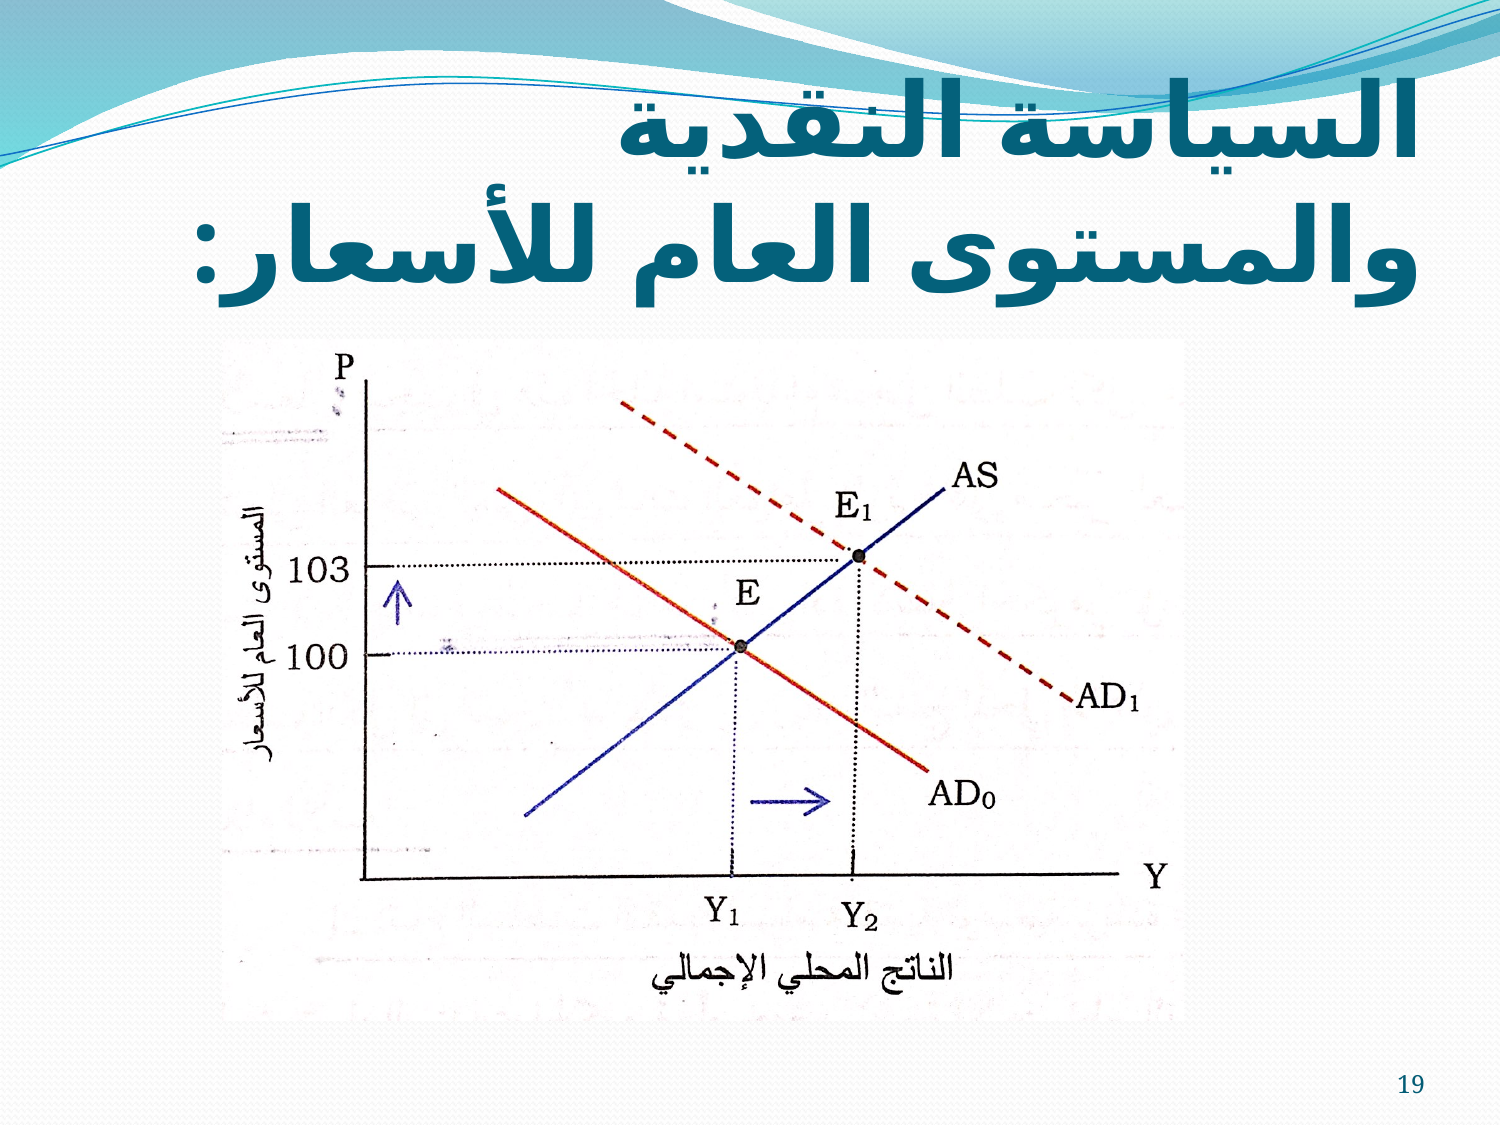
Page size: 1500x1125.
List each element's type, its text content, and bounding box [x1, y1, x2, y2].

picture [222, 339, 1184, 1021]
title السياسة النقدية والمستوى العام للأسعار: [75, 115, 1425, 303]
slide_number 19 [1299, 1042, 1425, 1103]
